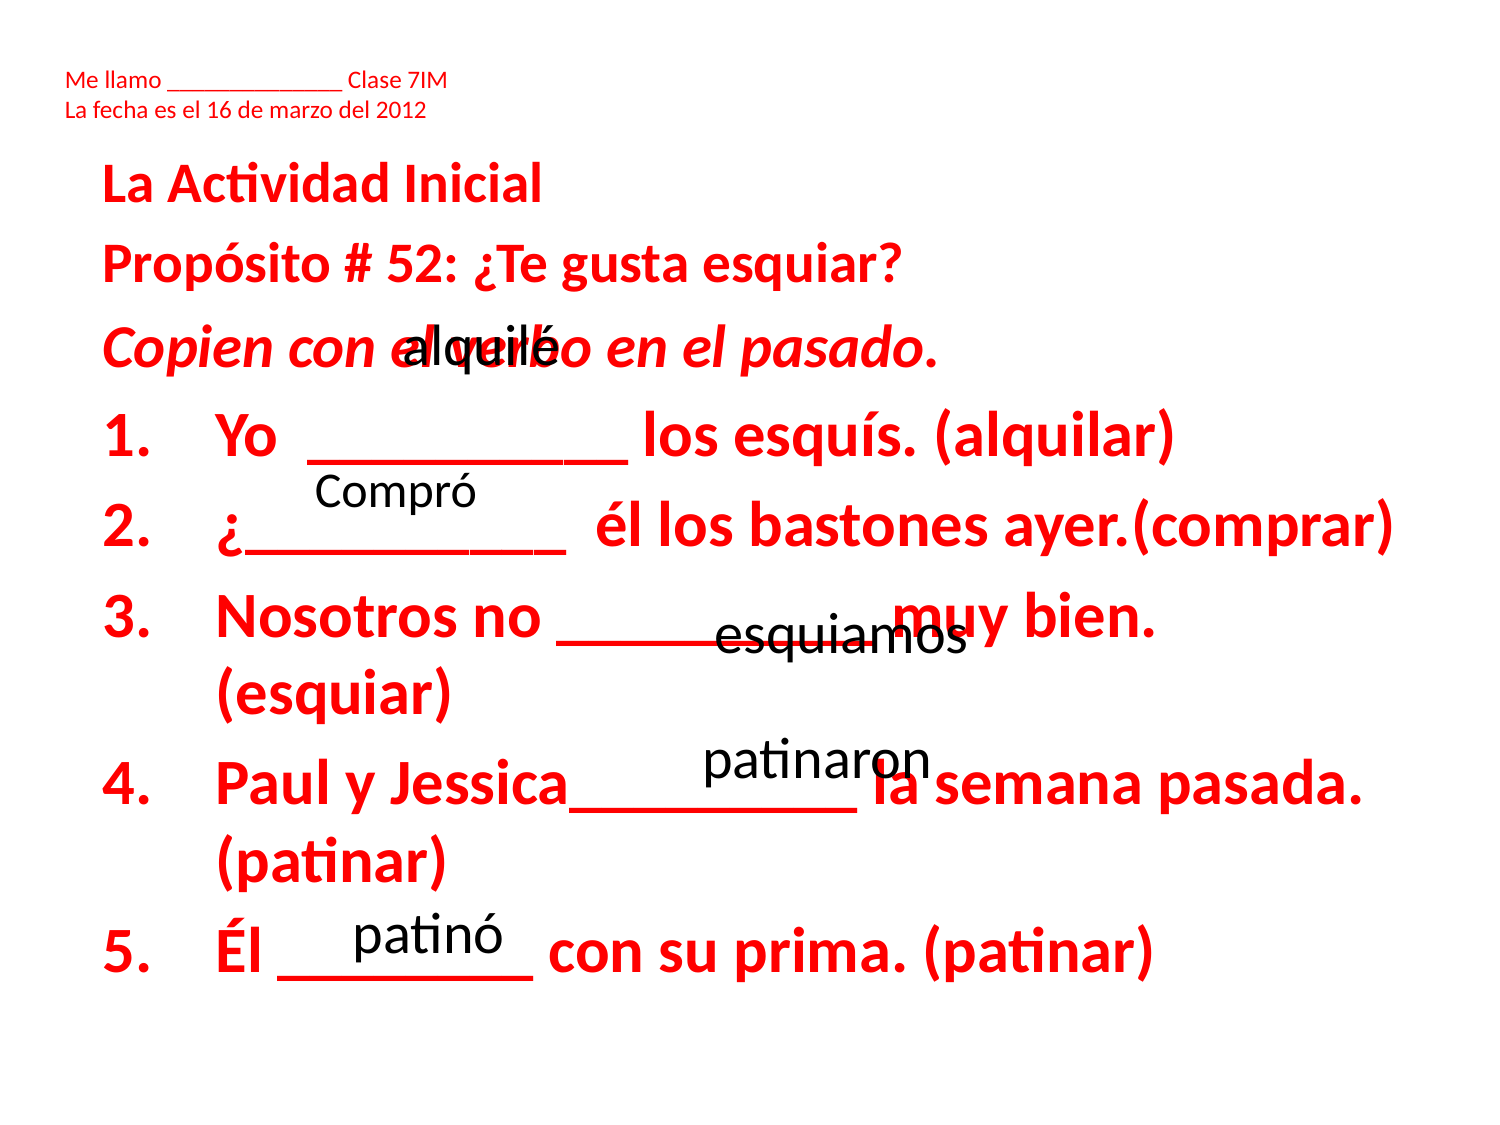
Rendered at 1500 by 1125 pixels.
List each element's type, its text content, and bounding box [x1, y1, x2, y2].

text_box esquiamos [699, 587, 1025, 673]
text_box patinó [324, 887, 588, 973]
text_box patinaron [687, 712, 1000, 798]
text_box Compró [300, 449, 575, 525]
text_box alquilé [387, 299, 663, 385]
subtitle La Actividad Inicial Propósito # 52: ¿Te gusta esquiar? Copien con el verbo en el pasado. Yo __________ los esquís. (alquilar) ¿__________ él los bastones ayer.(comprar) Nosotros no __________ muy bien. (esquiar) Paul y Jessica_________ la semana pasada.(patinar) Él ________ con su prima. (patinar) [87, 137, 1425, 1063]
text_box Me llamo ______________ Clase 7IM La fecha es el 16 de marzo del 2012 [49, 24, 1400, 163]
